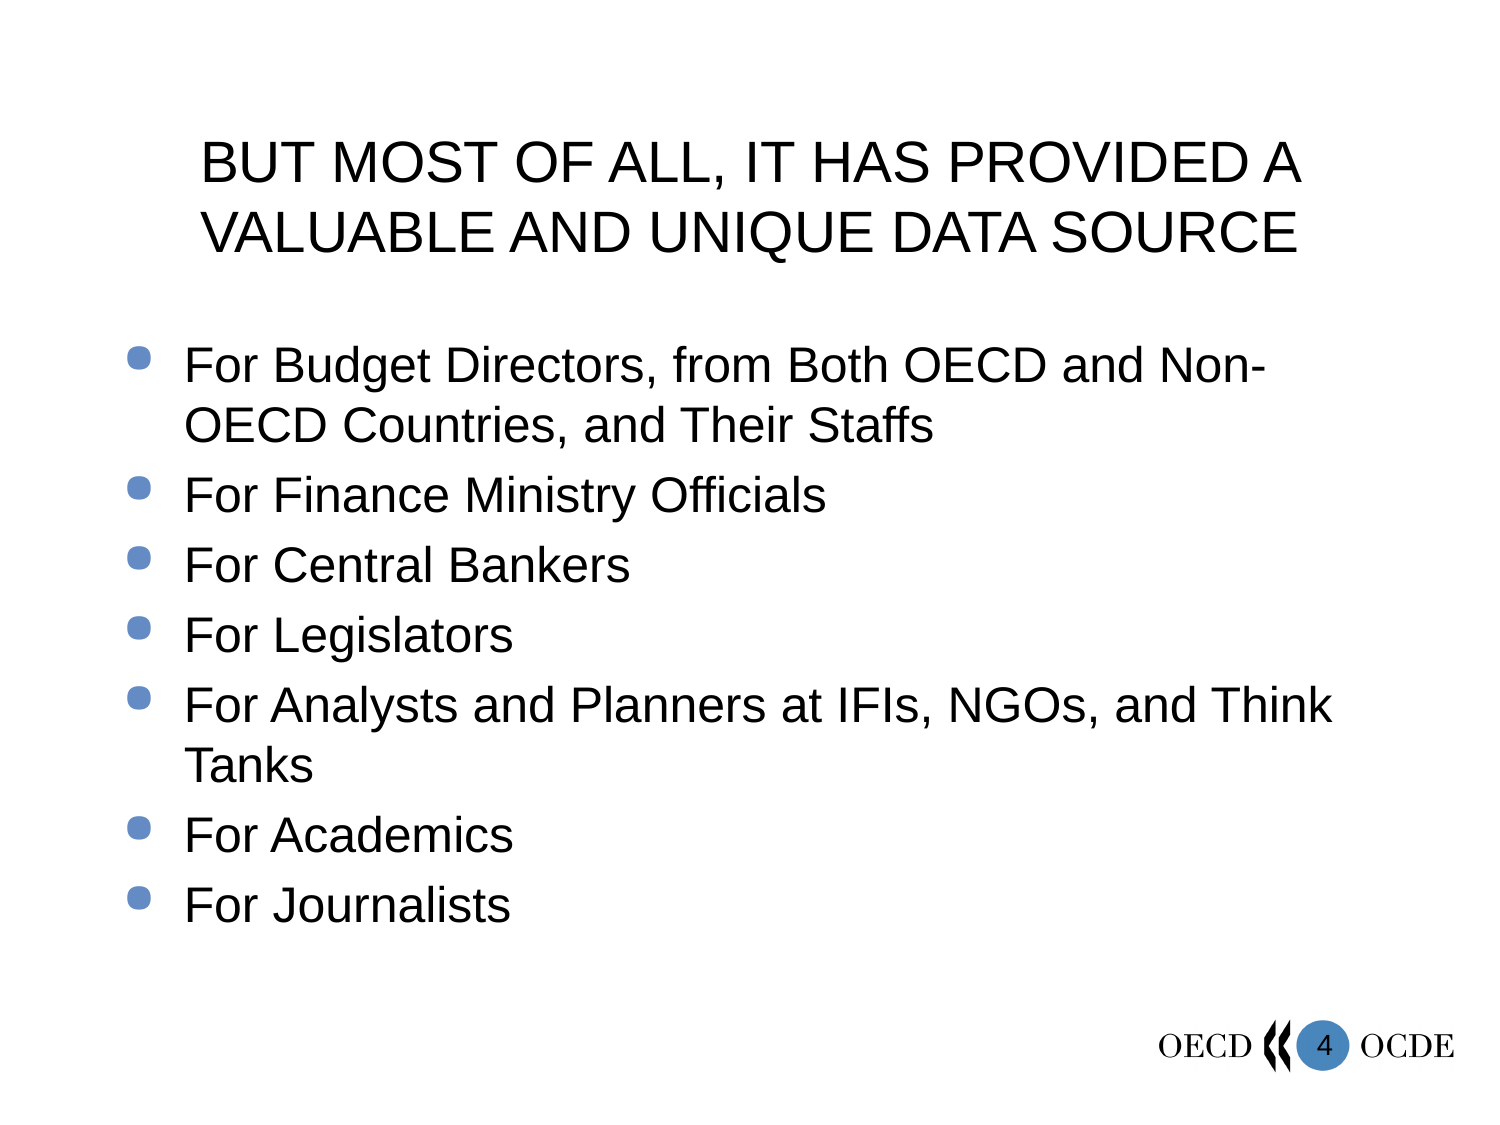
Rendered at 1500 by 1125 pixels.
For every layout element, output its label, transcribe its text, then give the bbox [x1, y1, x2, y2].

picture [1156, 1018, 1456, 1074]
list For Budget Directors, from Both OECD and Non-OECD Countries, and Their Staffs For Finance Ministry Officials For Central Bankers For Legislators For Analysts and Planners at IFIs, NGOs, and Think Tanks For Academics For Journalists [112, 324, 1388, 1001]
title BUT MOST OF ALL, IT HAS PROVIDED A VALUABLE AND UNIQUE DATA SOURCE [112, 99, 1388, 288]
